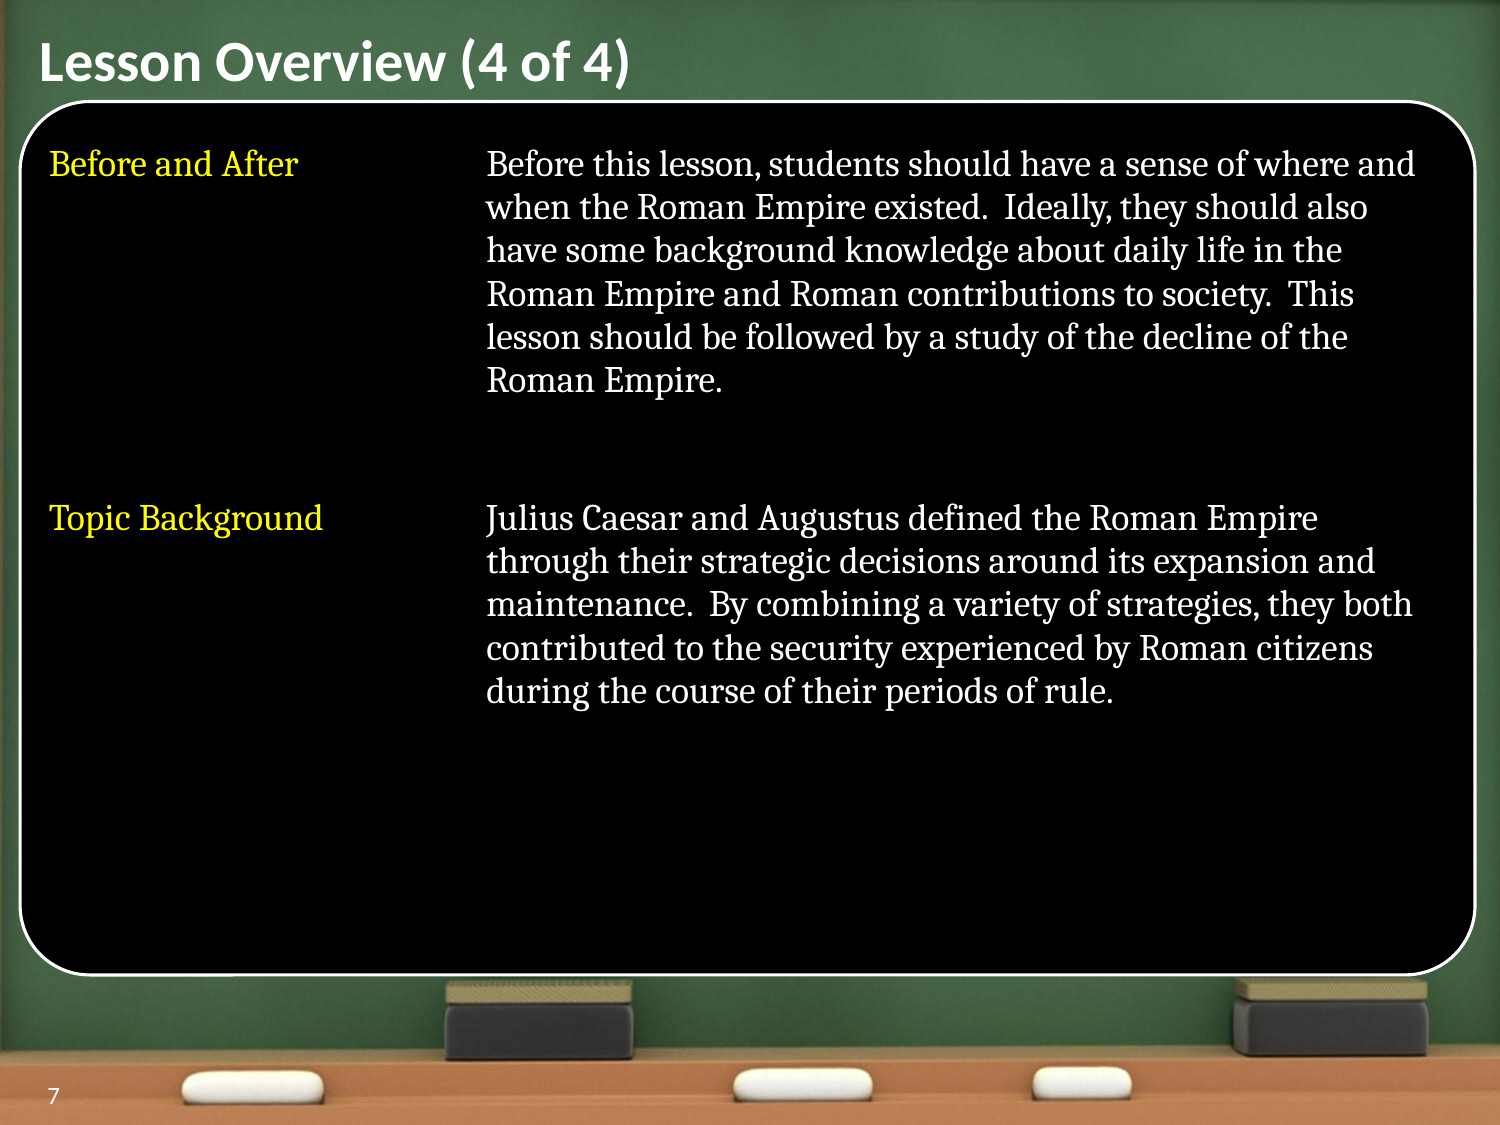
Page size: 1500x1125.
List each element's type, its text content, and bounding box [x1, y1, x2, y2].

slide_number 7 [0, 1065, 75, 1125]
table_cell Julius Caesar and Augustus defined the Roman Empire through their strategic decisions around its expansion and maintenance. By combining a variety of strategies, they both contributed to the security experienced by Roman citizens during the course of their periods of rule. [475, 496, 1441, 912]
table_cell Topic Background [38, 496, 475, 912]
table_header Before and After [38, 142, 475, 496]
picture [0, 0, 1500, 1125]
text_box Lesson Overview (4 of 4) [24, 15, 688, 101]
text_box [20, 101, 1476, 975]
table_header Before this lesson, students should have a sense of where and when the Roman Empire existed. Ideally, they should also have some background knowledge about daily life in the Roman Empire and Roman contributions to society. This lesson should be followed by a study of the decline of the Roman Empire. [475, 142, 1441, 496]
